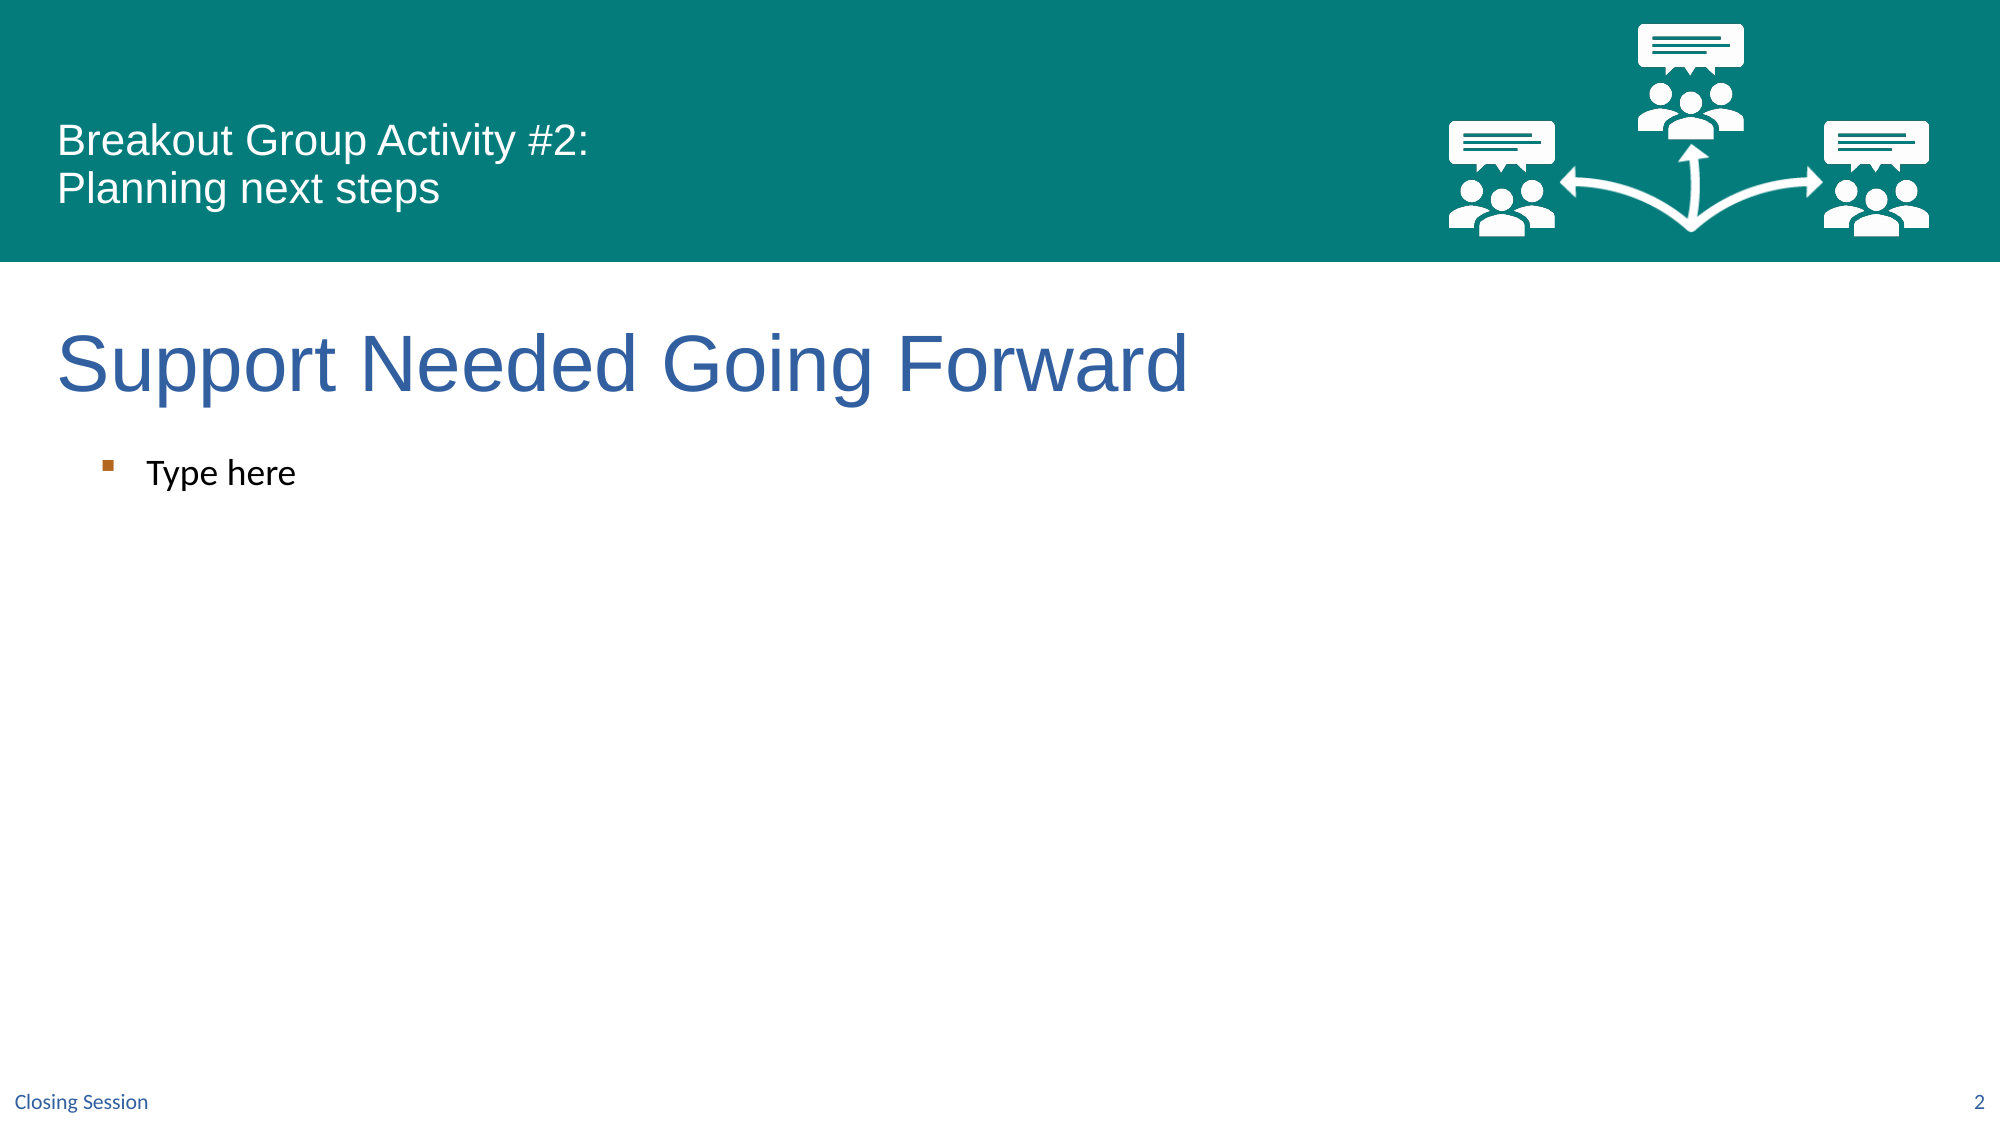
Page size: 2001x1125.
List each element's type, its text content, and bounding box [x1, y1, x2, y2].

title Breakout Group Activity #2: Planning next steps [42, 110, 1385, 221]
text_box Type here [84, 441, 1950, 501]
picture [1431, 12, 1945, 248]
text_box Support Needed Going Forward [42, 314, 1371, 416]
